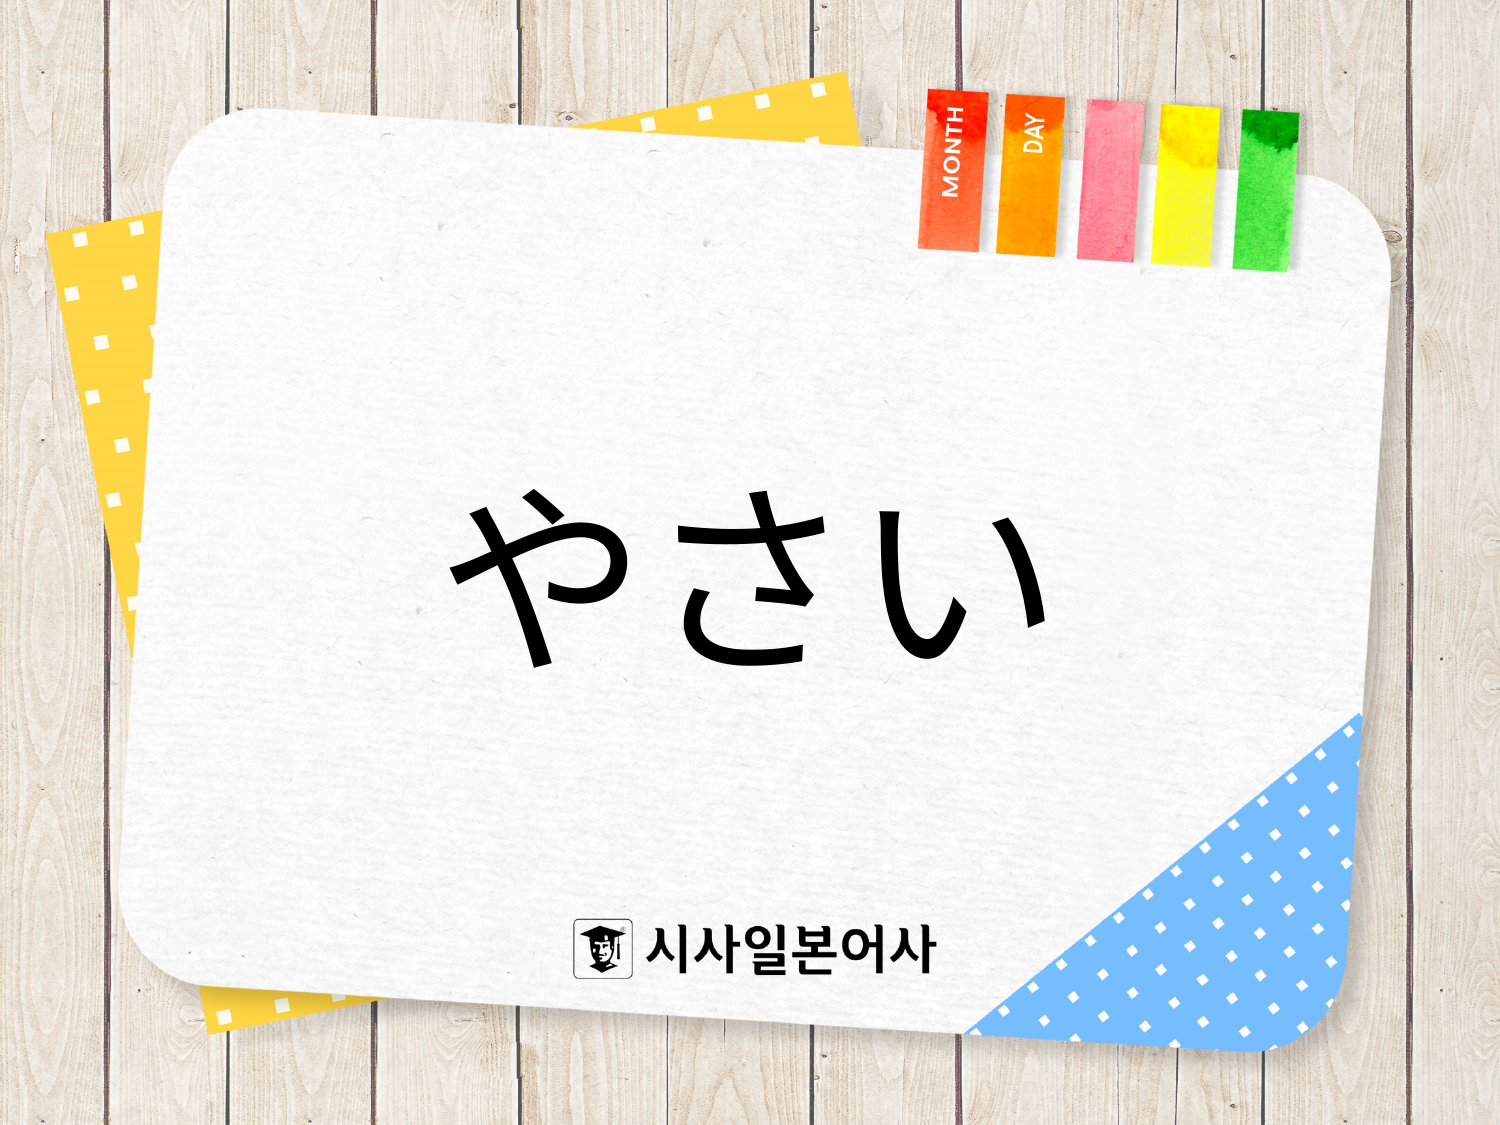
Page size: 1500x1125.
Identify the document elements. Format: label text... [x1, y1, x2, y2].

title やさい [75, 338, 1425, 811]
picture [0, 0, 1500, 1125]
